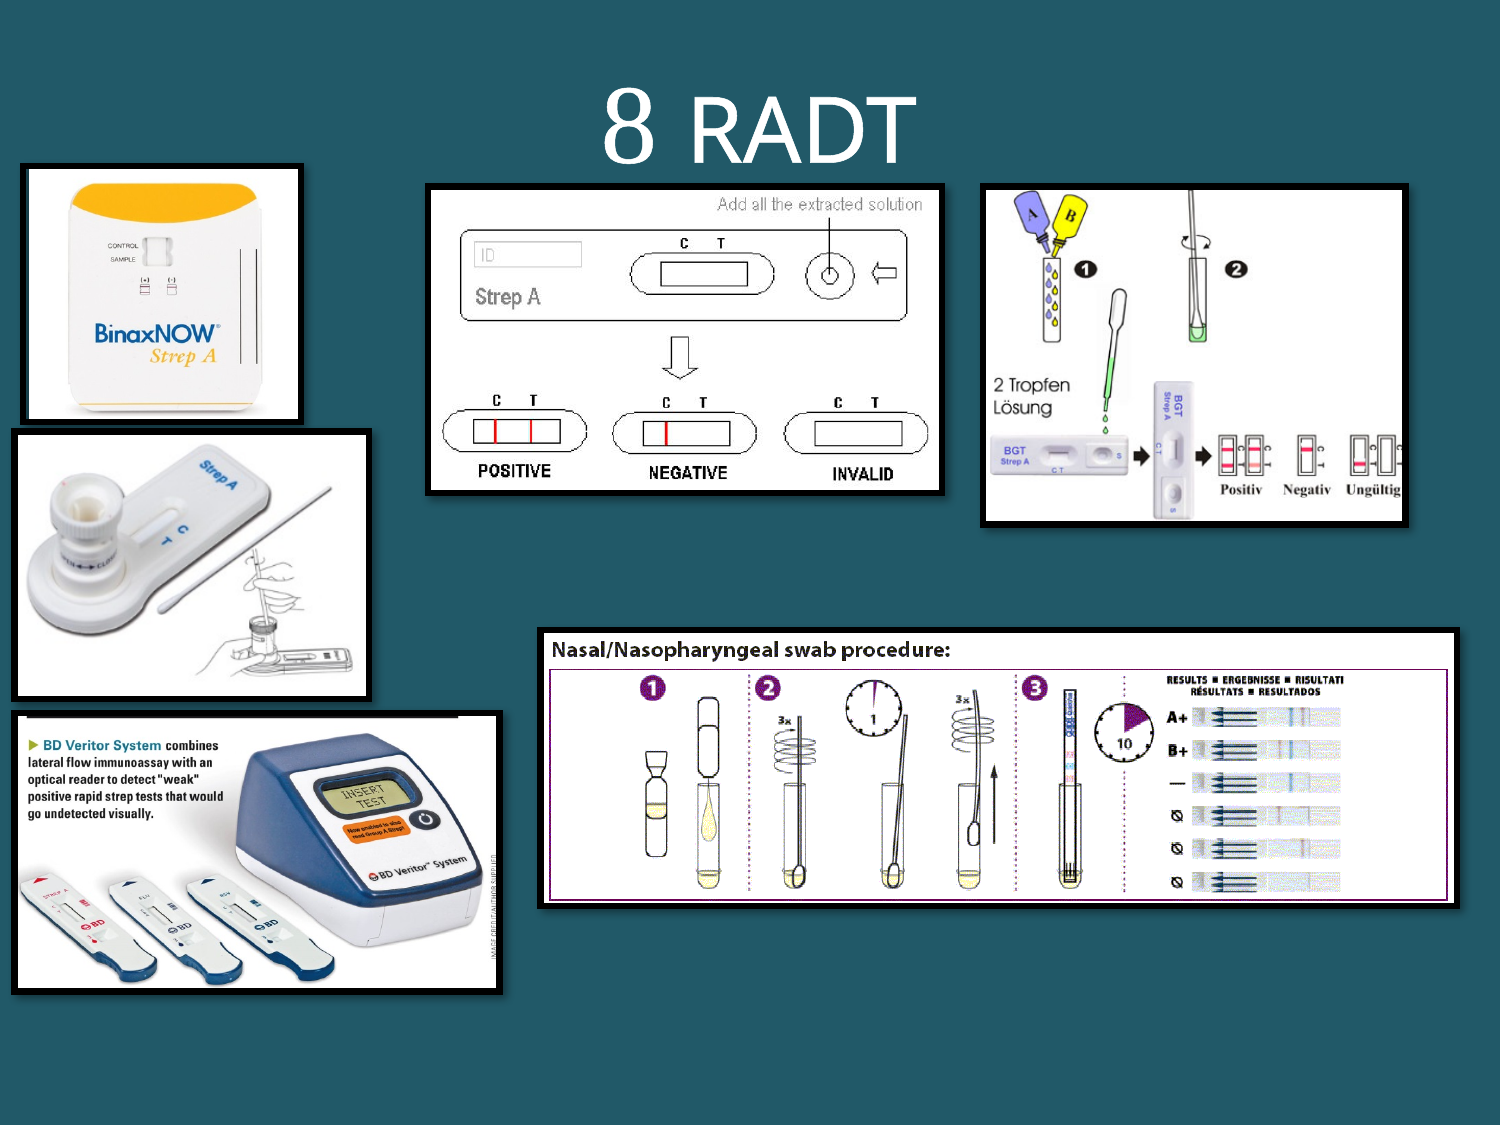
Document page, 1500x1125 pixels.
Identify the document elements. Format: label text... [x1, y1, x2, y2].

picture [430, 189, 940, 491]
picture [543, 633, 1454, 903]
picture [985, 189, 1403, 522]
picture [26, 168, 299, 420]
picture [17, 434, 366, 696]
text_box  RADT [17, 42, 1500, 193]
picture [17, 715, 497, 989]
